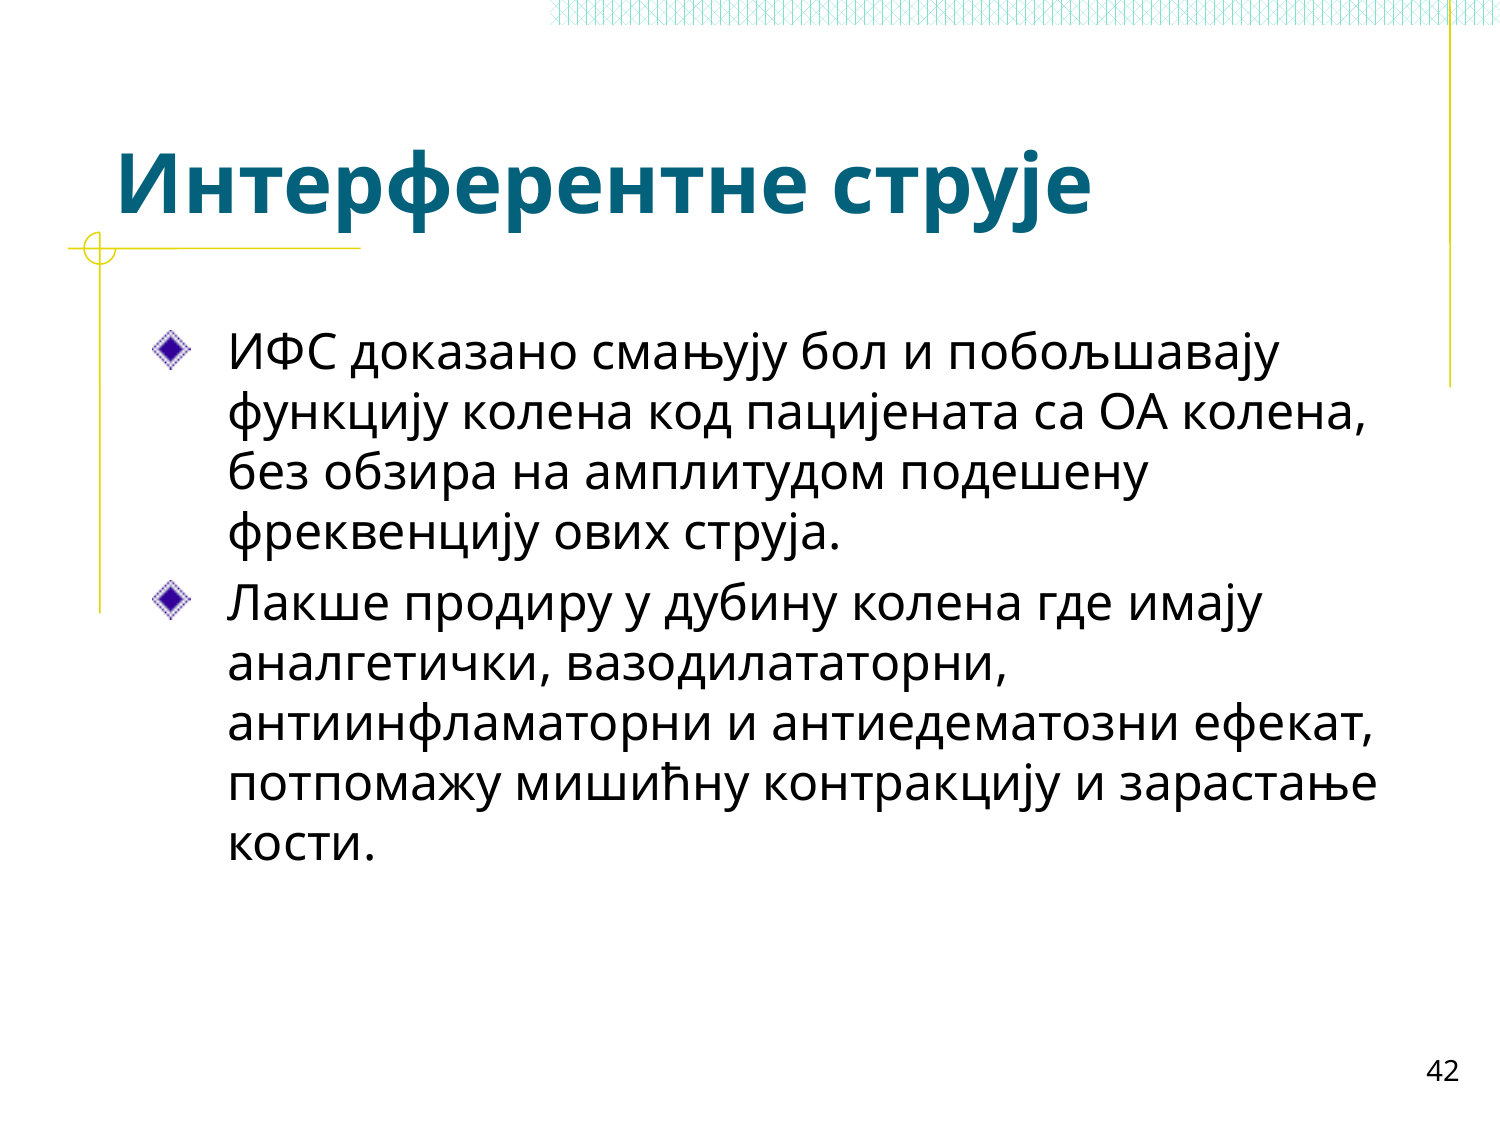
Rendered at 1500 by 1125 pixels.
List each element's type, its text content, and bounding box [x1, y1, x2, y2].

slide_number 42 [1162, 1025, 1475, 1100]
list ИФС доказано смањују бол и побољшавају функцију колена код пацијената са ОА колена, без обзира на амплитудом подешену фреквенцију ових струја. Лакше продиру у дубину колена где имају аналгетички, вазодилататорни, антиинфламаторни и антиедематозни ефекат, потпомажу мишићну контракцију и зарастање кости. [137, 312, 1413, 988]
picture [152, 330, 191, 370]
picture [152, 580, 191, 620]
title Интерферентне струје [99, 49, 1376, 238]
